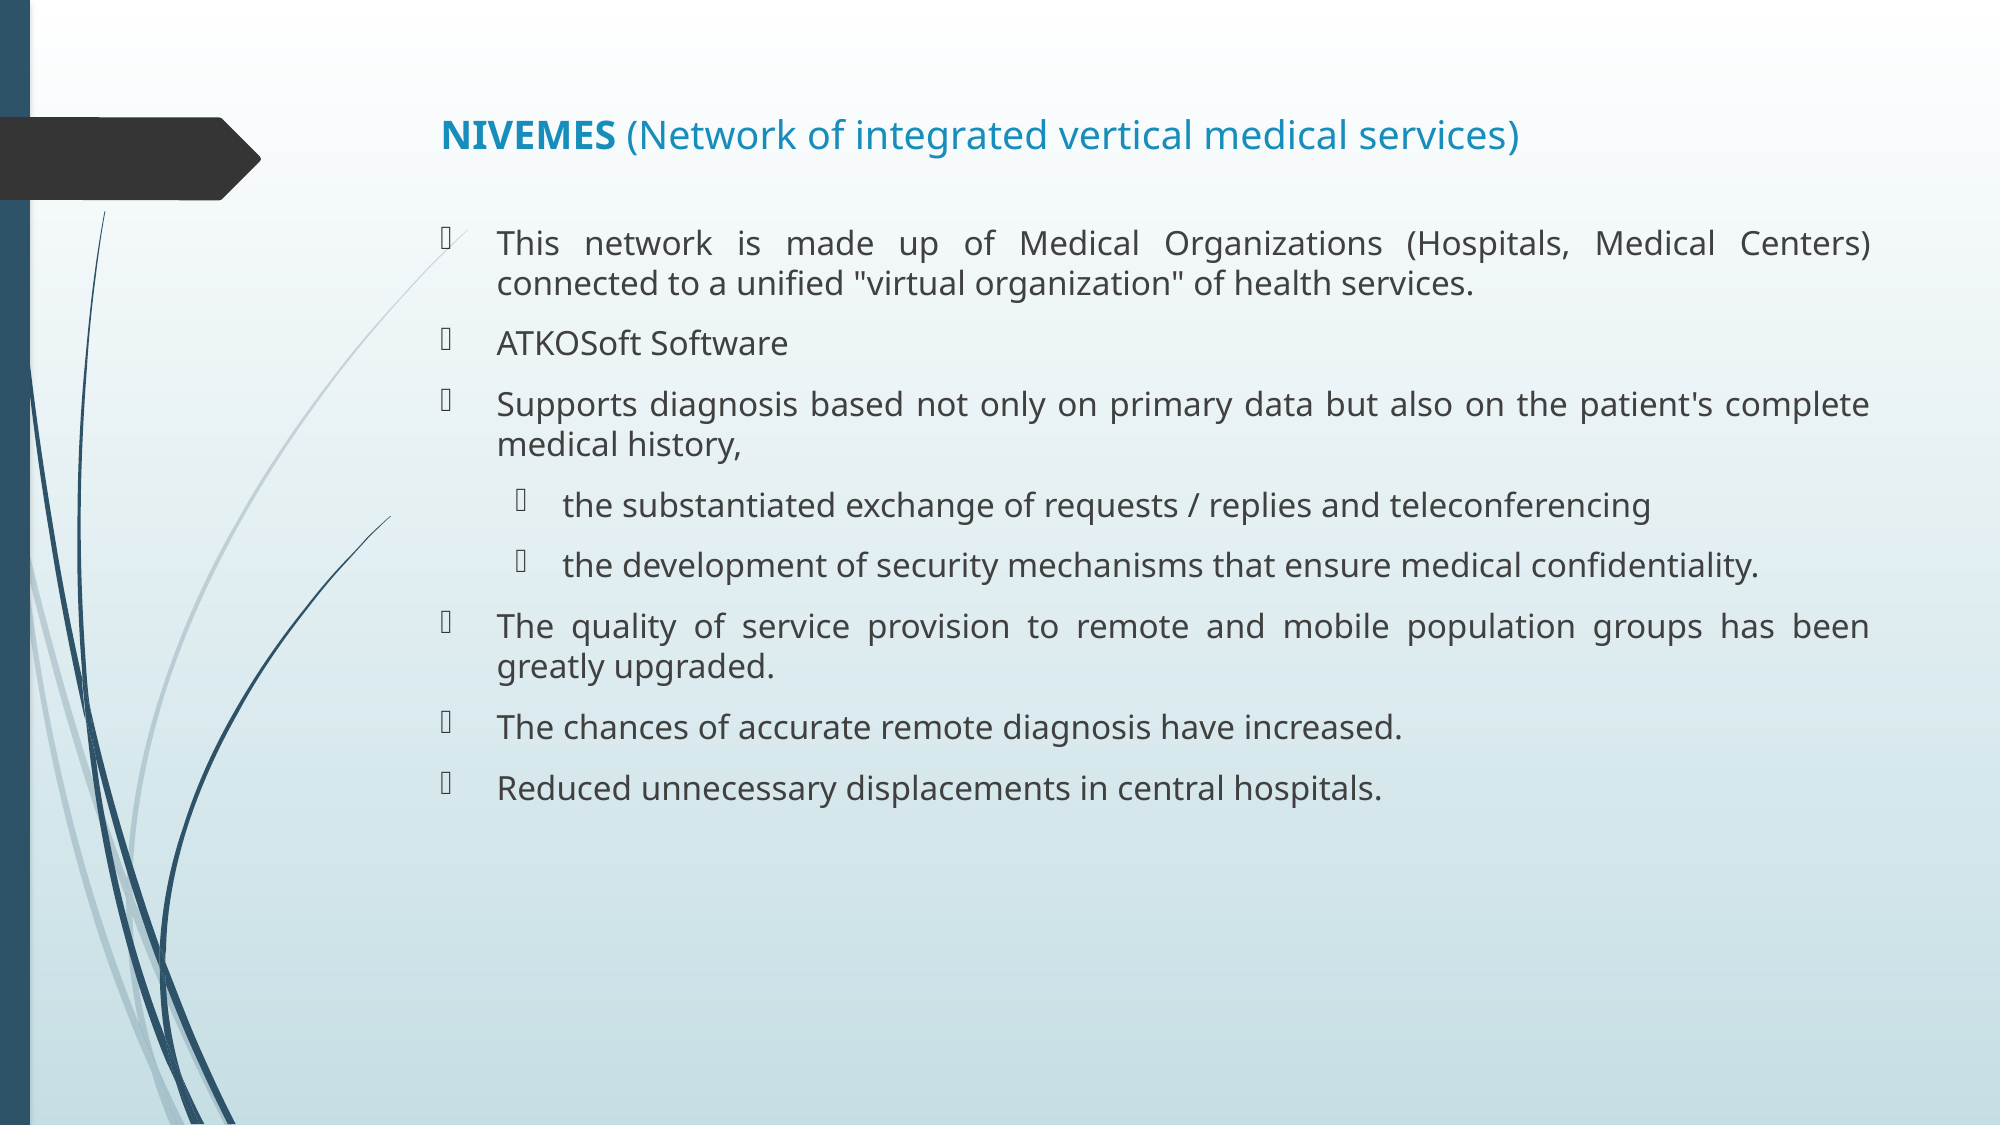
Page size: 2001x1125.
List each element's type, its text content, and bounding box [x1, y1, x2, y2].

list This network is made up of Medical Organizations (Hospitals, Medical Centers) connected to a unified "virtual organization" of health services. ATKOSoft Software Supports diagnosis based not only on primary data but also on the patient's complete medical history, the substantiated exchange of requests / replies and teleconferencing the development of security mechanisms that ensure medical confidentiality. The quality of service provision to remote and mobile population groups has been greatly upgraded. The chances of accurate remote diagnosis have increased. Reduced unnecessary displacements in central hospitals. [425, 214, 1888, 956]
title NIVEMES (Network of integrated vertical medical services) [425, 102, 1888, 214]
